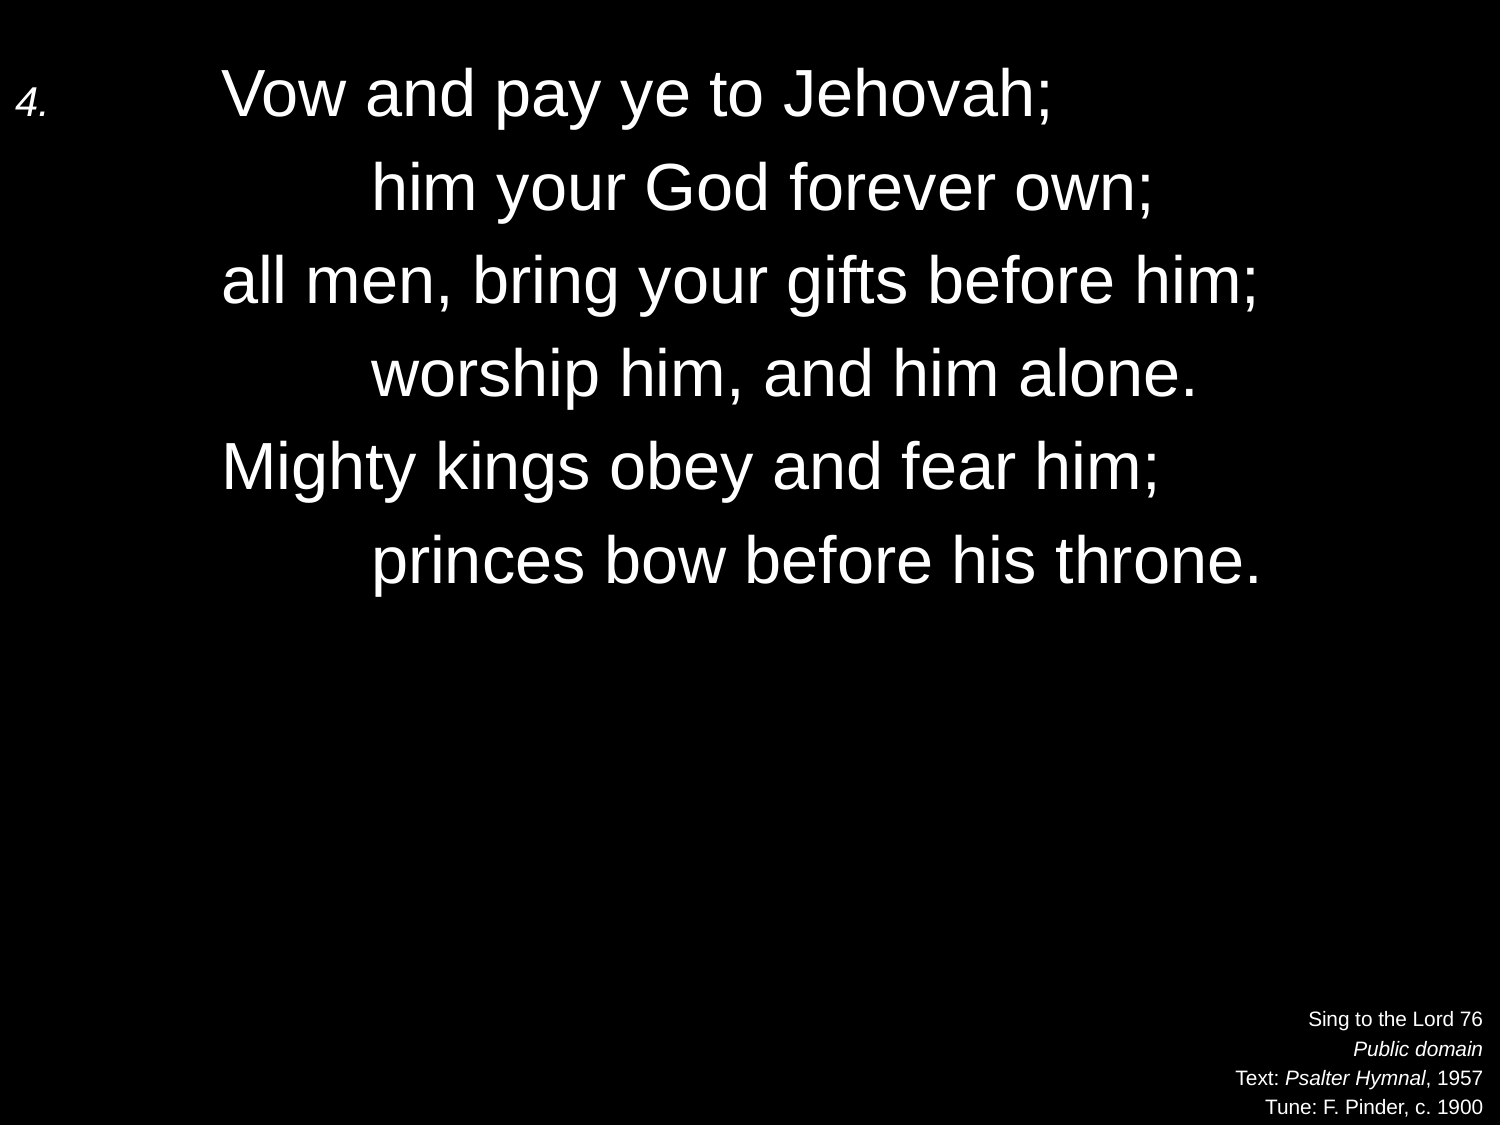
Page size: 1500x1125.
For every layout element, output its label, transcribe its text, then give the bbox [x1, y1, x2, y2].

list 4. Vow and pay ye to Jehovah; him your God forever own; all men, bring your gifts before him; worship him, and him alone. Mighty kings obey and fear him; princes bow before his throne. [0, 42, 1500, 1047]
text_box Sing to the Lord 76 Public domain Text: Psalter Hymnal, 1957 Tune: F. Pinder, c. 1900 [0, 998, 1498, 1125]
